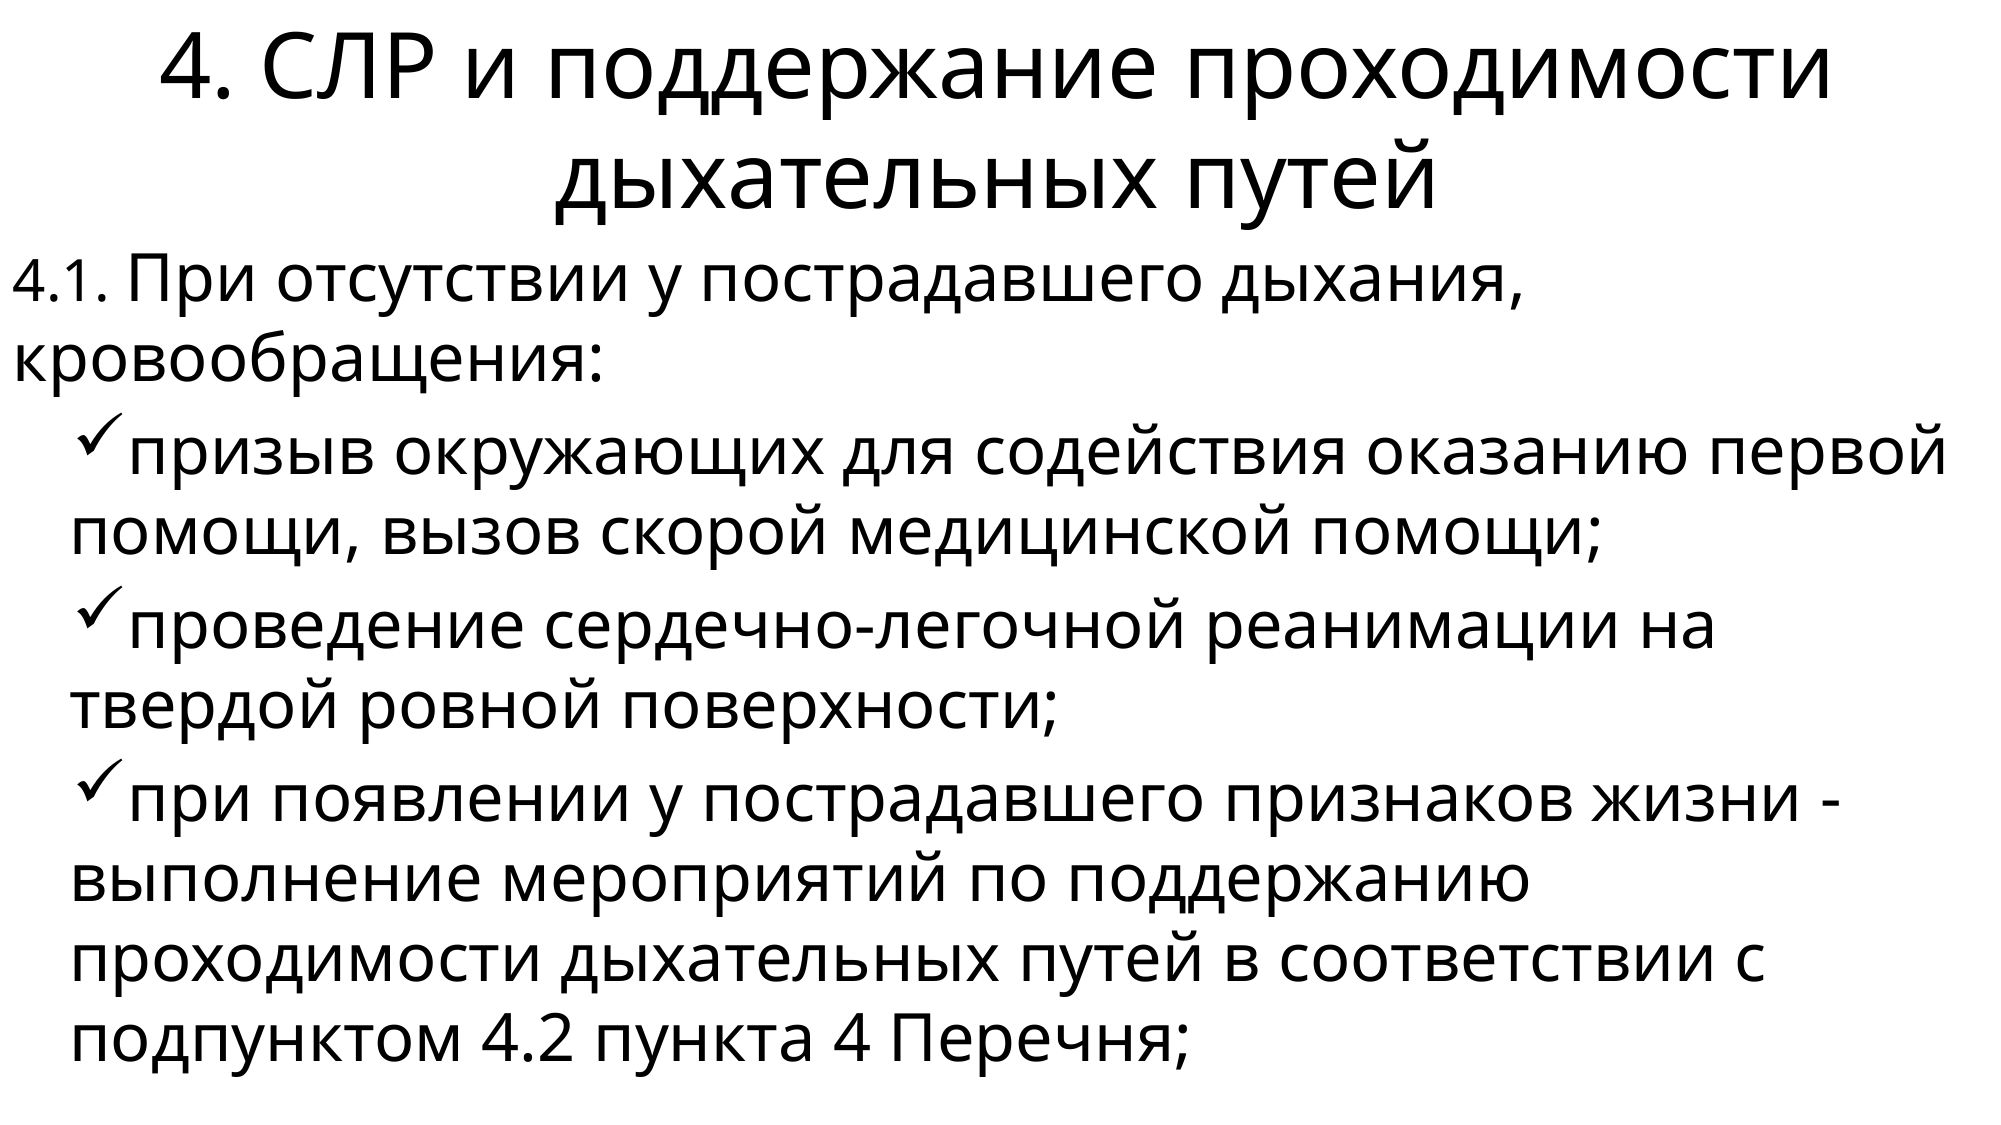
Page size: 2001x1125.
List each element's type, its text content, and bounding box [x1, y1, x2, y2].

title 4. СЛР и поддержание проходимости дыхательных путей [0, 23, 1998, 212]
list 4.1. При отсутствии у пострадавшего дыхания, кровообращения: призыв окружающих для содействия оказанию первой помощи, вызов скорой медицинской помощи; проведение сердечно-легочной реанимации на твердой ровной поверхности; при появлении у пострадавшего признаков жизни - выполнение мероприятий по поддержанию проходимости дыхательных путей в соответствии с подпунктом 4.2 пункта 4 Перечня; [0, 227, 1987, 1125]
